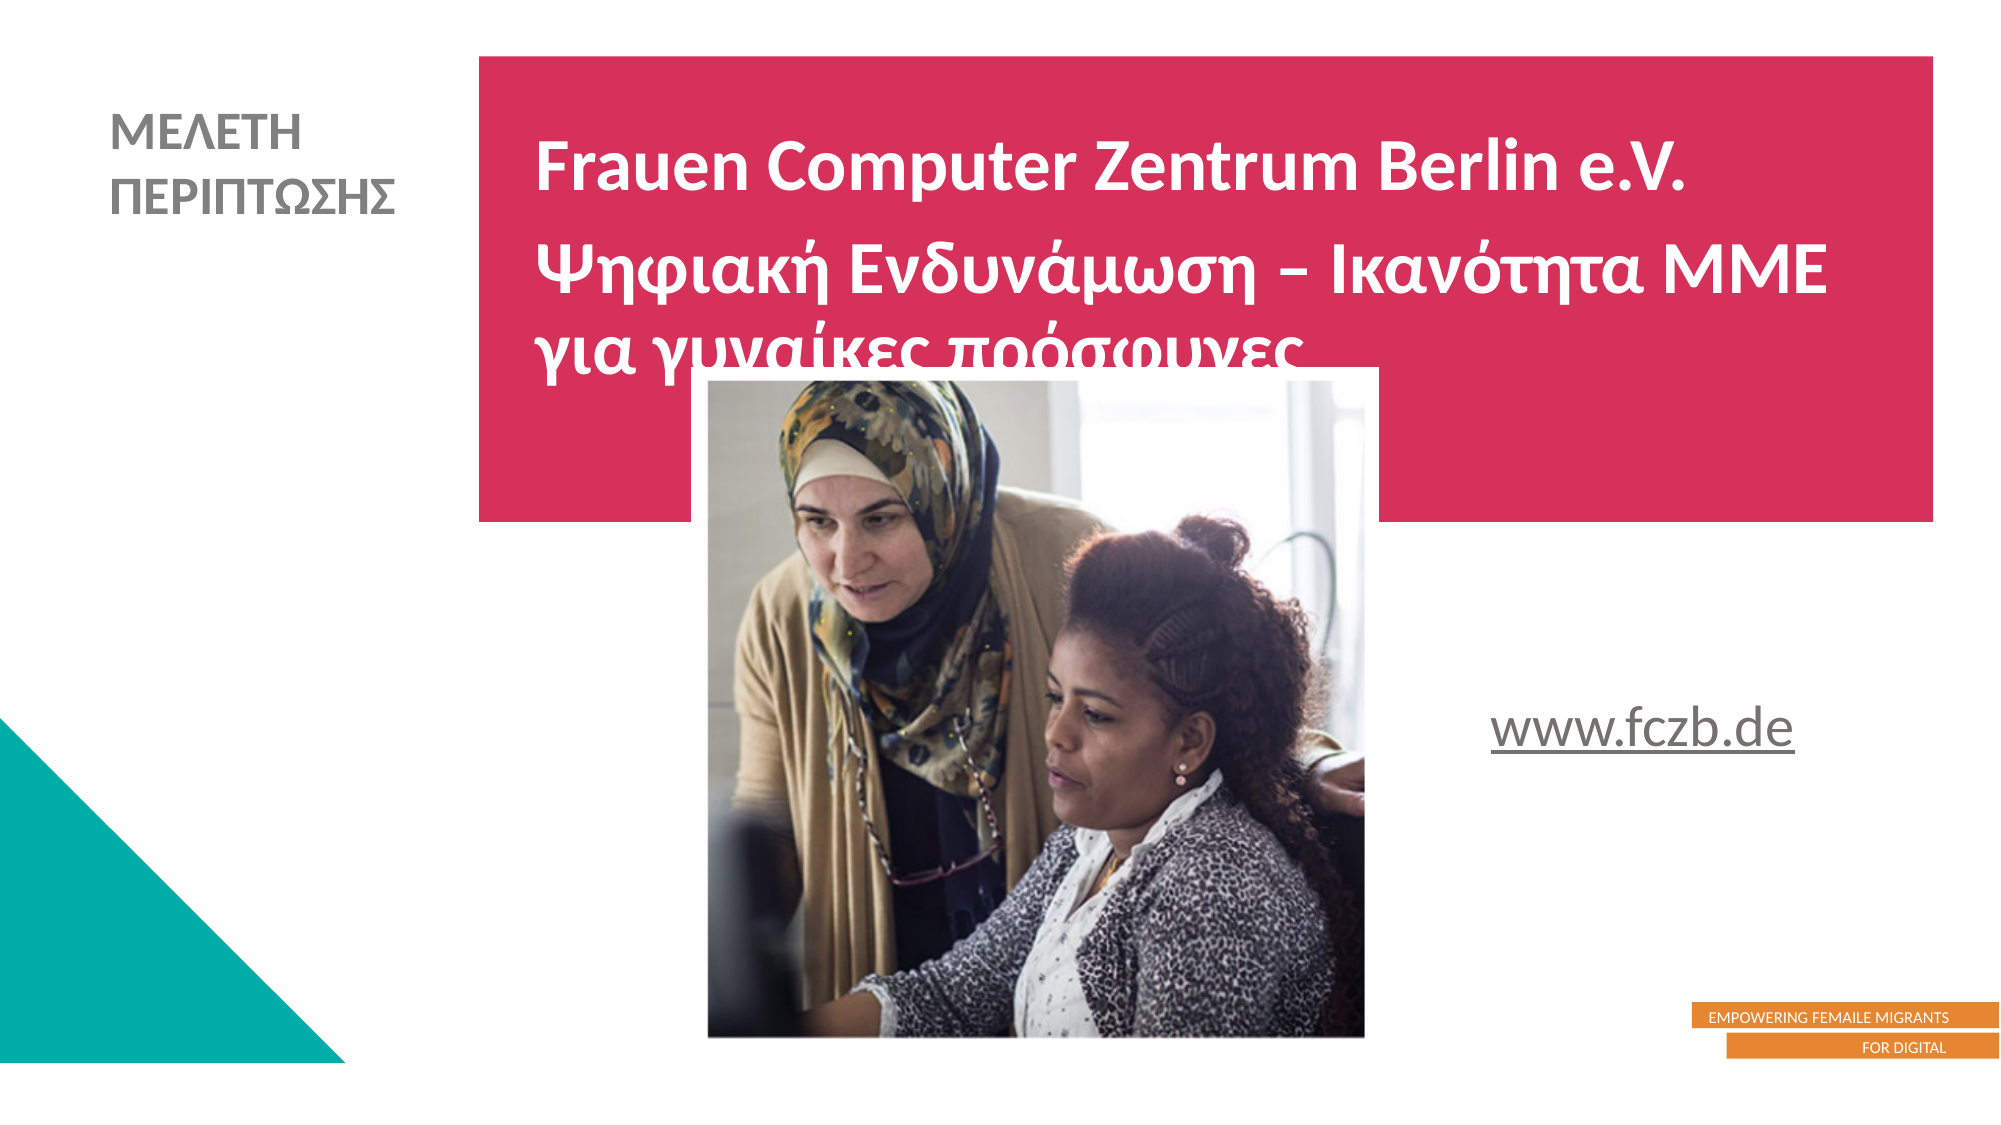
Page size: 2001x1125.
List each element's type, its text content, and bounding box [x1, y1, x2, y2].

text_box Frauen Computer Zentrum Berlin e.V. Ψηφιακή Ενδυνάμωση – Ικανότητα ΜΜΕ για γυναίκες πρόσφυγες [520, 118, 1874, 340]
picture [691, 367, 1379, 1051]
text_box ΜΕΛΕΤΗ ΠΕΡΙΠΤΩΣΗΣ [94, 87, 416, 233]
text_box www.fczb.de [1475, 680, 1830, 766]
